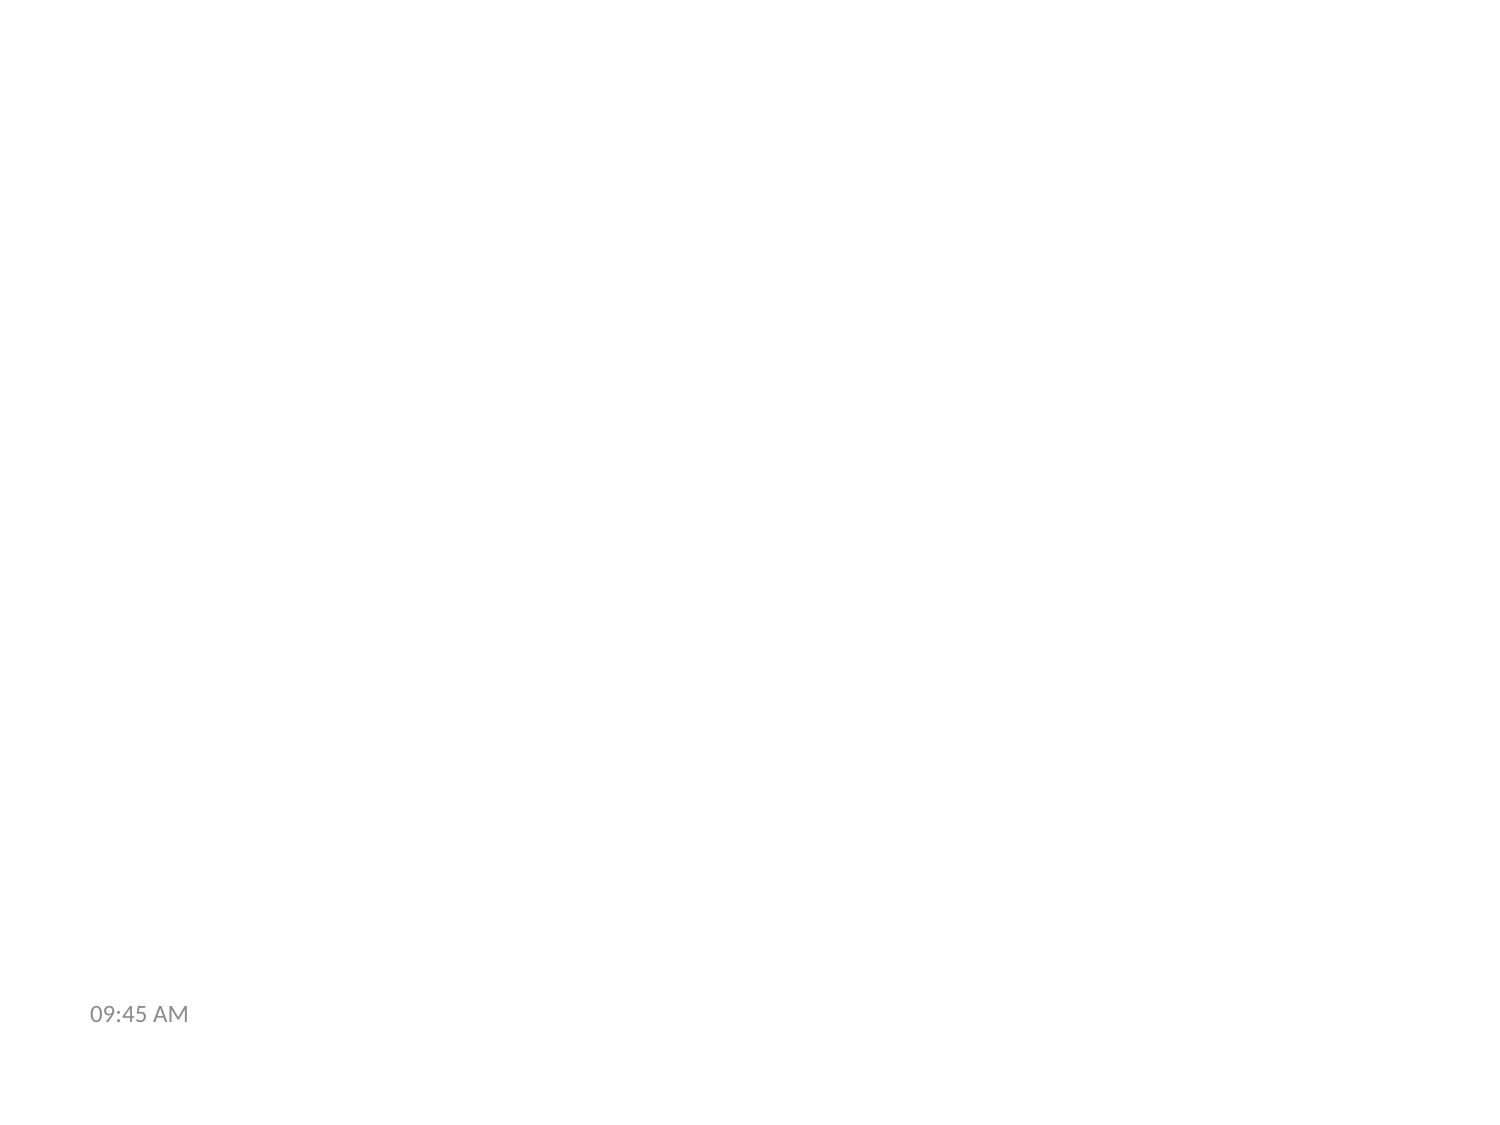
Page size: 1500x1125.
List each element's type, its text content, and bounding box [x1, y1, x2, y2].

text_box 3:35 PM [75, 982, 425, 1043]
